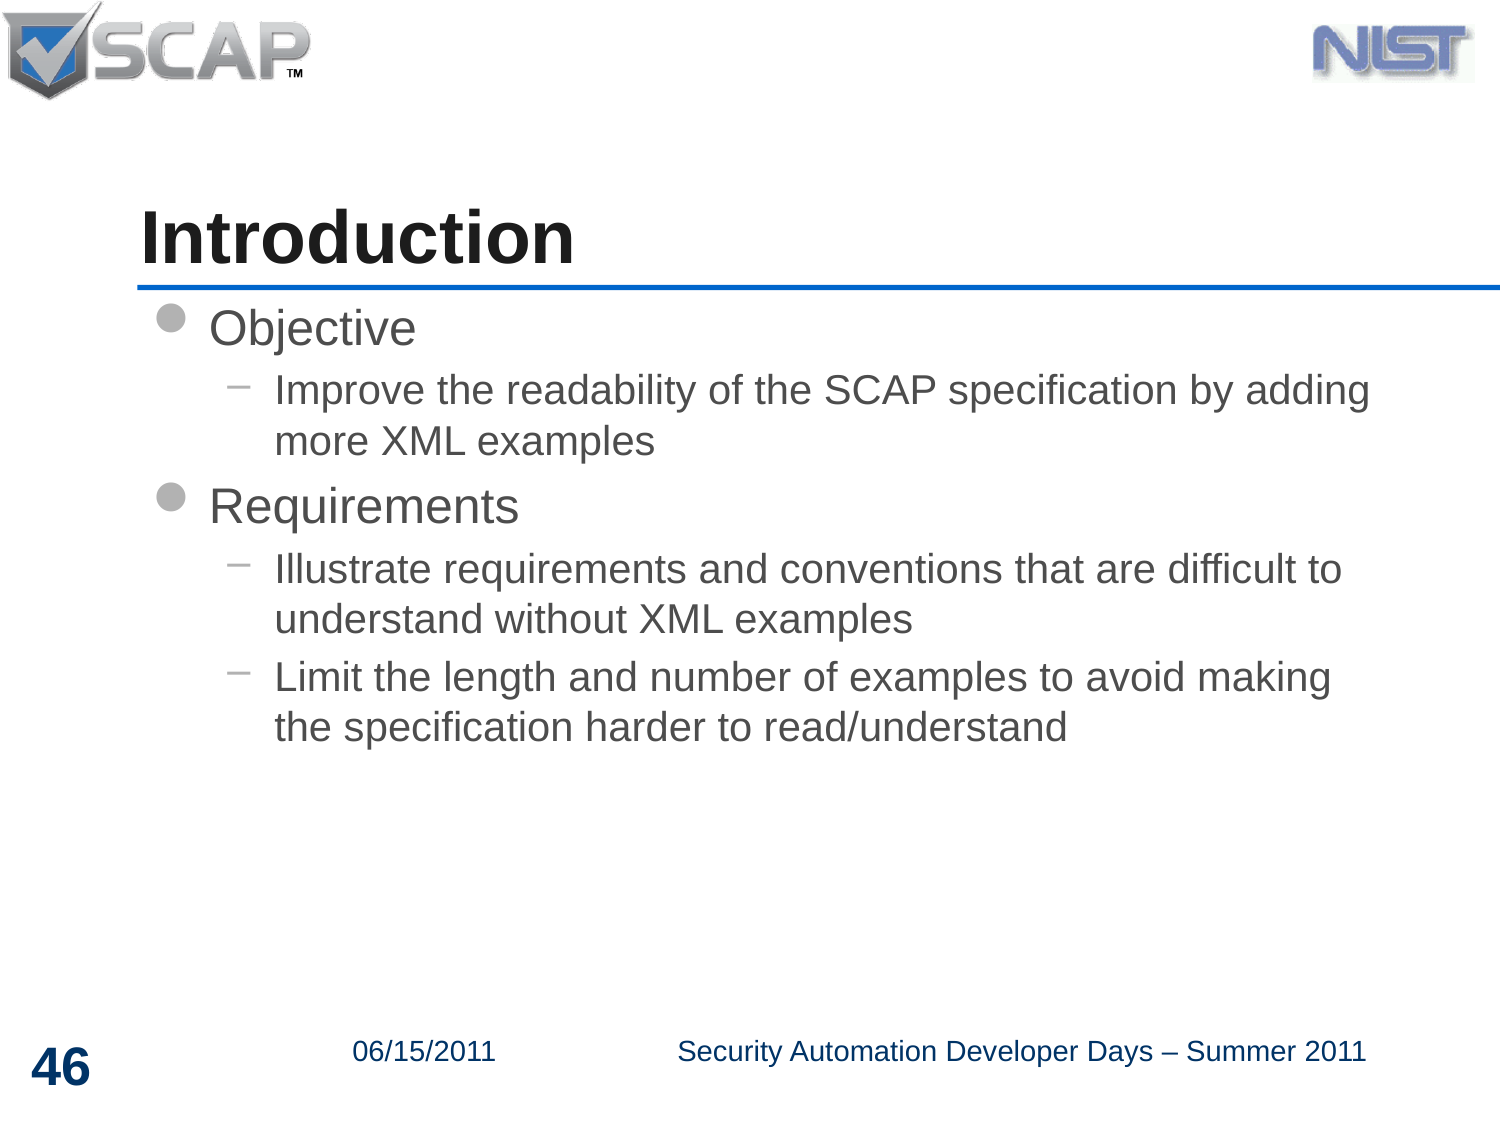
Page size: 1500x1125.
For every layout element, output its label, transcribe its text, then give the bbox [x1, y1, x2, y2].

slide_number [337, 1025, 662, 1103]
picture [0, 0, 313, 103]
list Objective Improve the readability of the SCAP specification by adding more XML examples Requirements Illustrate requirements and conventions that are difficult to understand without XML examples Limit the length and number of examples to avoid making the specification harder to read/understand [137, 287, 1400, 1026]
slide_number 46 [13, 1023, 111, 1105]
title Introduction [124, 99, 1426, 288]
footer Security Automation Developer Days – Summer 2011 [662, 1025, 1426, 1103]
picture [1312, 24, 1475, 83]
